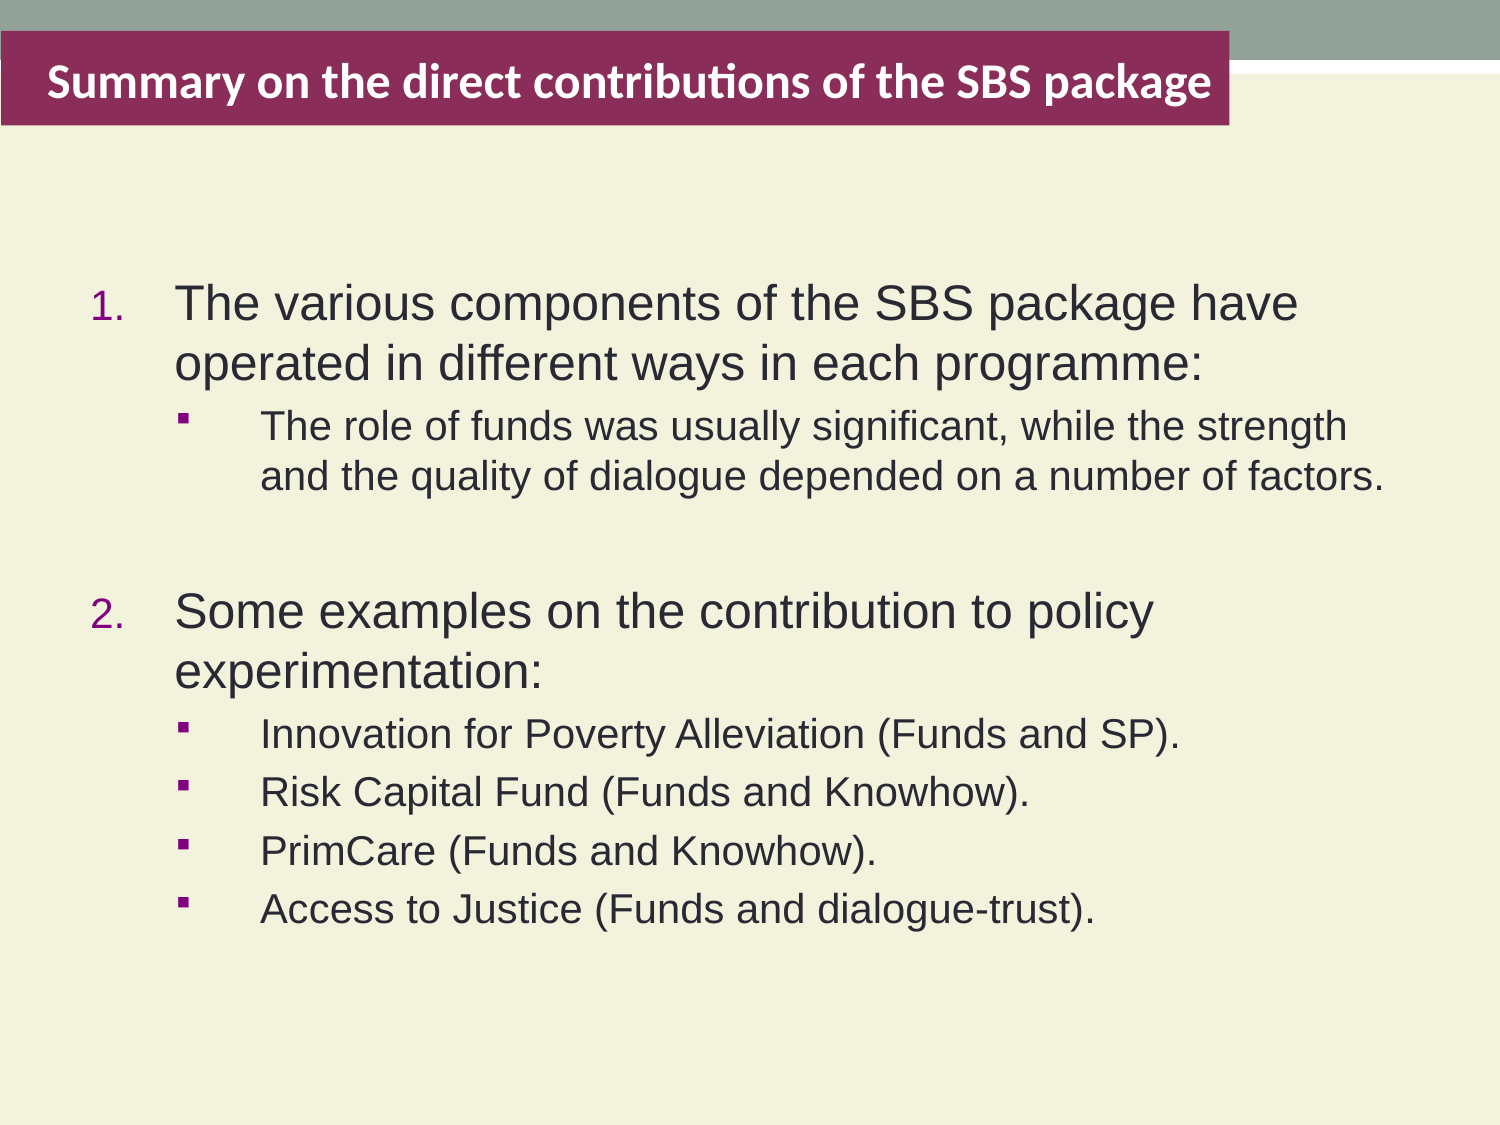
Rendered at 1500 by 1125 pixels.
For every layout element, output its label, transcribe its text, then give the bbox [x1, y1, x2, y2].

text_box Summary on the direct contributions of the SBS package [1, 30, 1230, 126]
list The various components of the SBS package have operated in different ways in each programme: The role of funds was usually significant, while the strength and the quality of dialogue depended on a number of factors. Some examples on the contribution to policy experimentation: Innovation for Poverty Alleviation (Funds and SP). Risk Capital Fund (Funds and Knowhow). PrimCare (Funds and Knowhow). Access to Justice (Funds and dialogue-trust). [75, 262, 1425, 1063]
